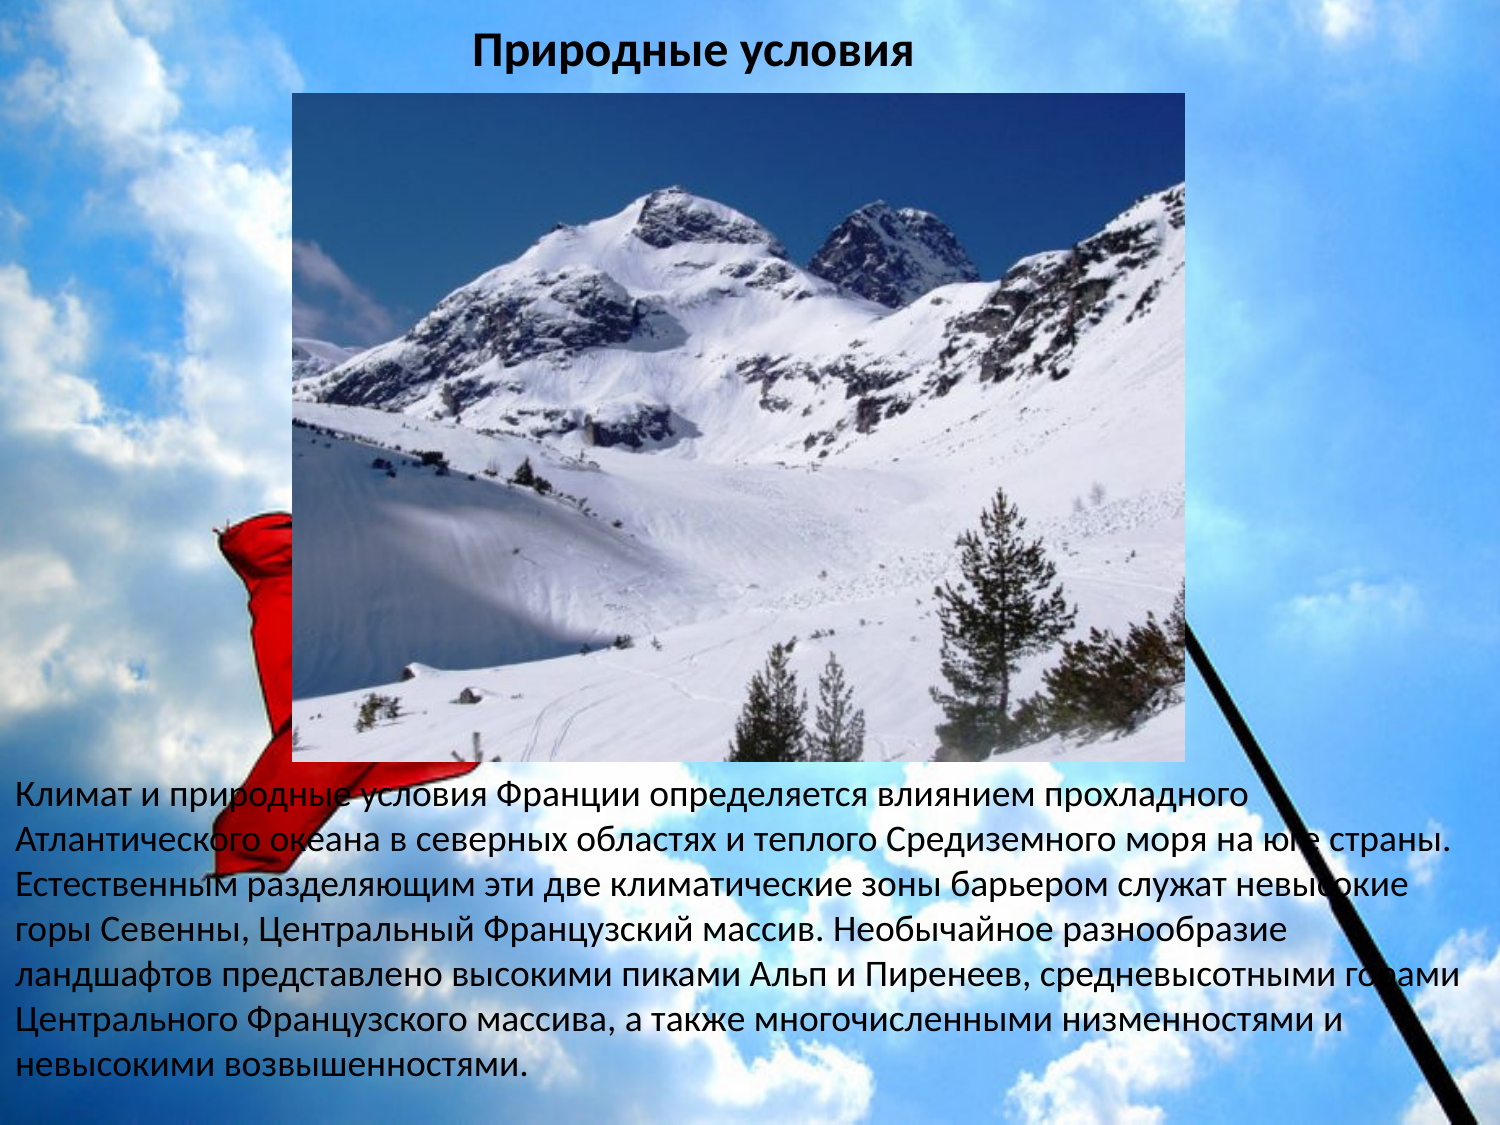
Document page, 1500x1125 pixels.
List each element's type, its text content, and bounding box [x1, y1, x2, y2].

picture [0, 0, 1500, 761]
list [292, 93, 1185, 762]
list Климат и природные условия Франции определяется влиянием прохладного Атлантического океана в северных областях и теплого Средиземного моря на юге страны. Естественным разделяющим эти две климатические зоны барьером служат невысокие горы Севенны, Центральный Французский массив. Необычайное разнообразие ландшафтов представлено высокими пиками Альп и Пиренеев, средневысотными горами Центрального Французского массива, а также многочисленными низменностями и невысокими возвышенностями. [0, 761, 1500, 1125]
title Природные условия [457, 0, 1026, 85]
